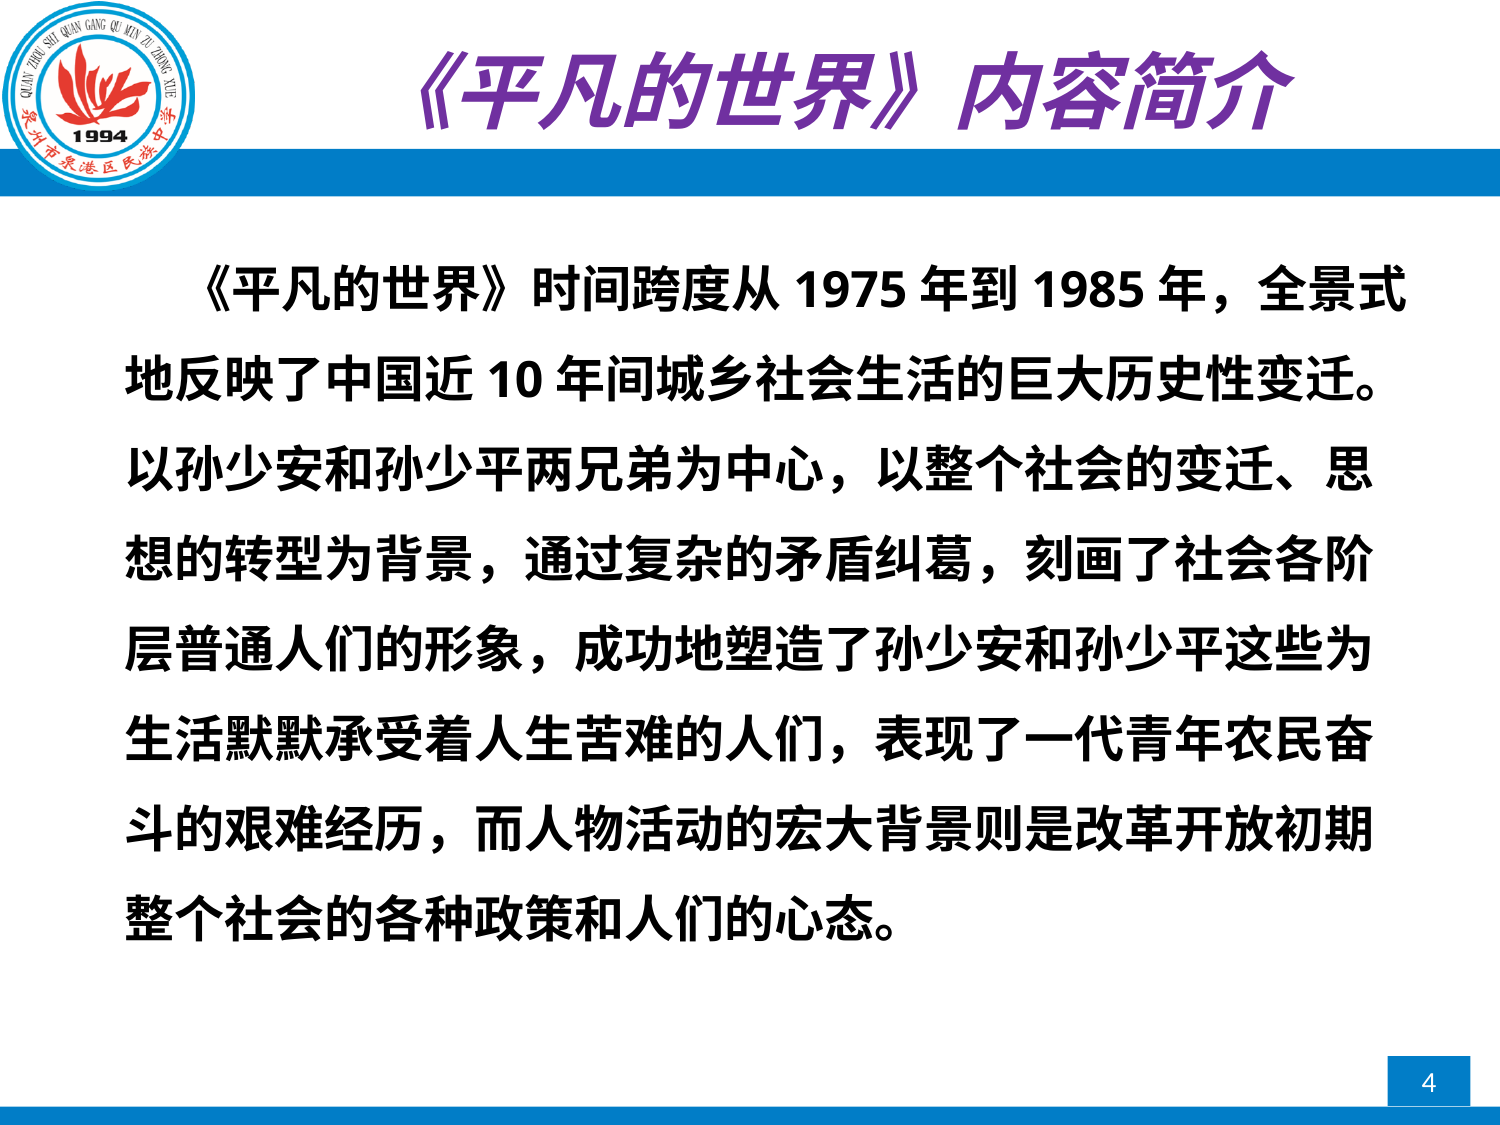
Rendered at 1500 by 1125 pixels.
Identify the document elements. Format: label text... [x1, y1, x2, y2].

picture [9, 6, 189, 186]
title 《平凡的世界》内容简介 [229, 44, 1426, 133]
picture [120, 114, 195, 191]
picture [2, 1, 88, 86]
picture [110, 1, 195, 79]
list 《平凡的世界》时间跨度从1975年到1985年，全景式地反映了中国近10年间城乡社会生活的巨大历史性变迁。以孙少安和孙少平两兄弟为中心，以整个社会的变迁、思想的转型为背景，通过复杂的矛盾纠葛，刻画了社会各阶层普通人们的形象，成功地塑造了孙少安和孙少平这些为生活默默承受着人生苦难的人们，表现了一代青年农民奋斗的艰难经历，而人物活动的宏大背景则是改革开放初期整个社会的各种政策和人们的心态。 [52, 219, 1424, 963]
picture [2, 107, 78, 191]
